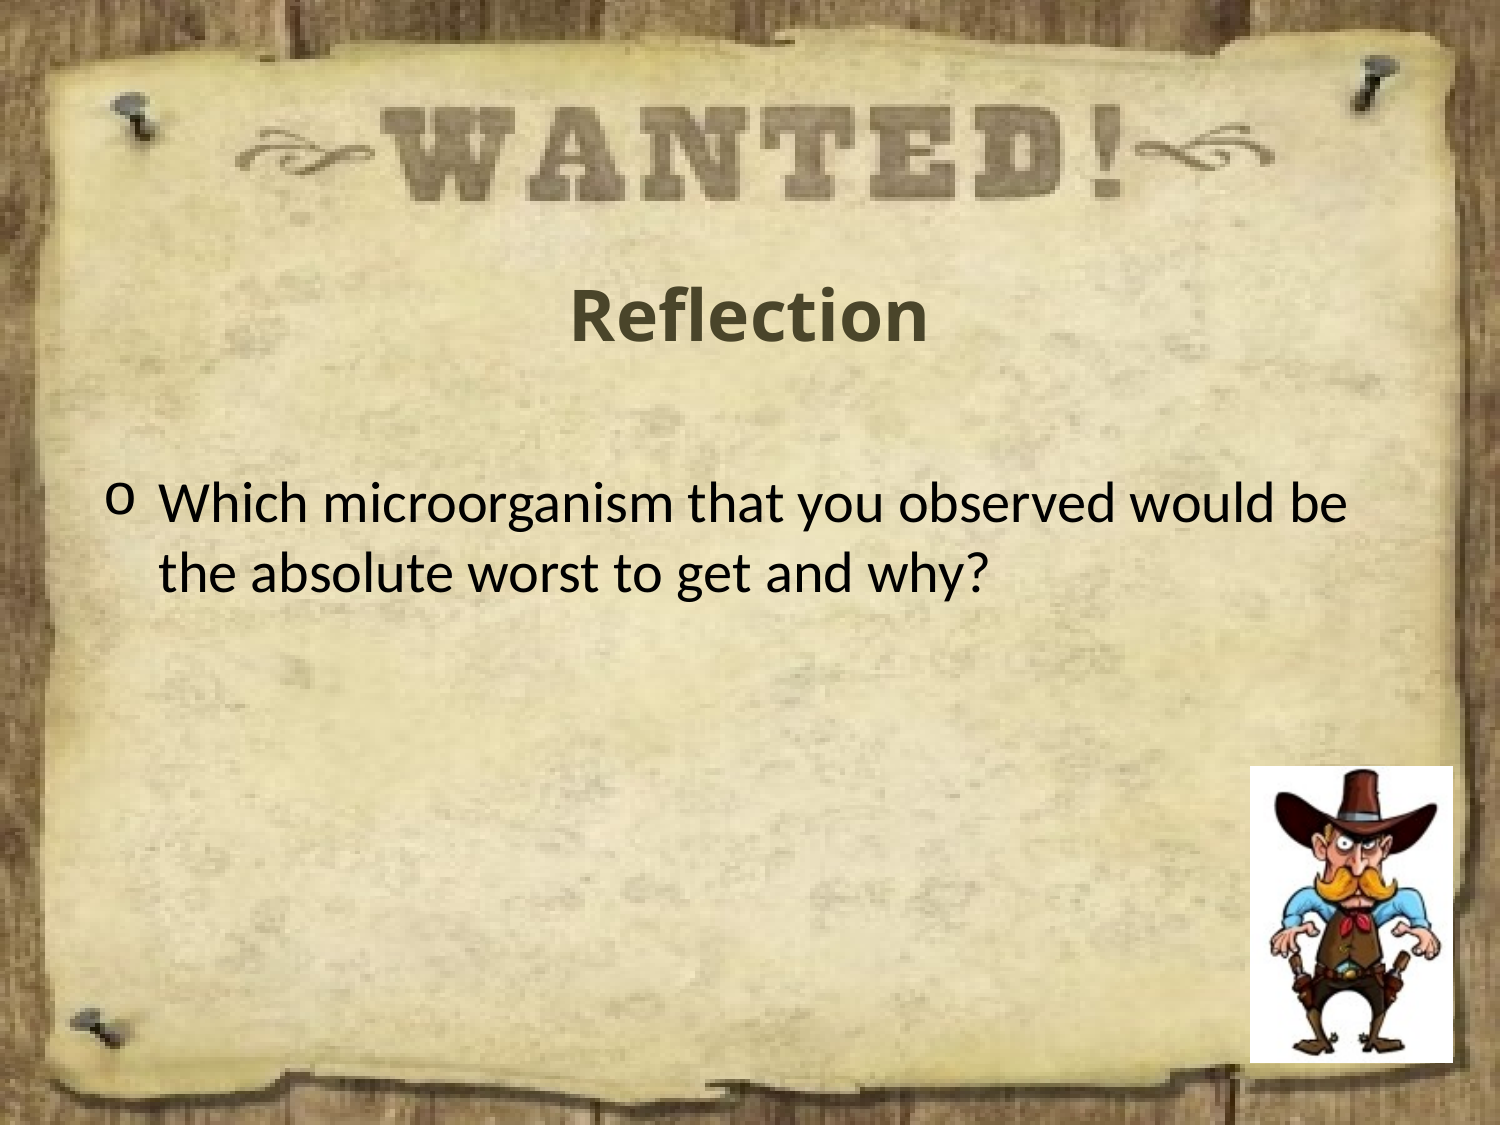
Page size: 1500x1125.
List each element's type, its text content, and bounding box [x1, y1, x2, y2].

picture [0, 0, 1500, 1125]
list Which microorganism that you observed would be the absolute worst to get and why? [87, 375, 1400, 767]
title Reflection [75, 262, 1425, 450]
